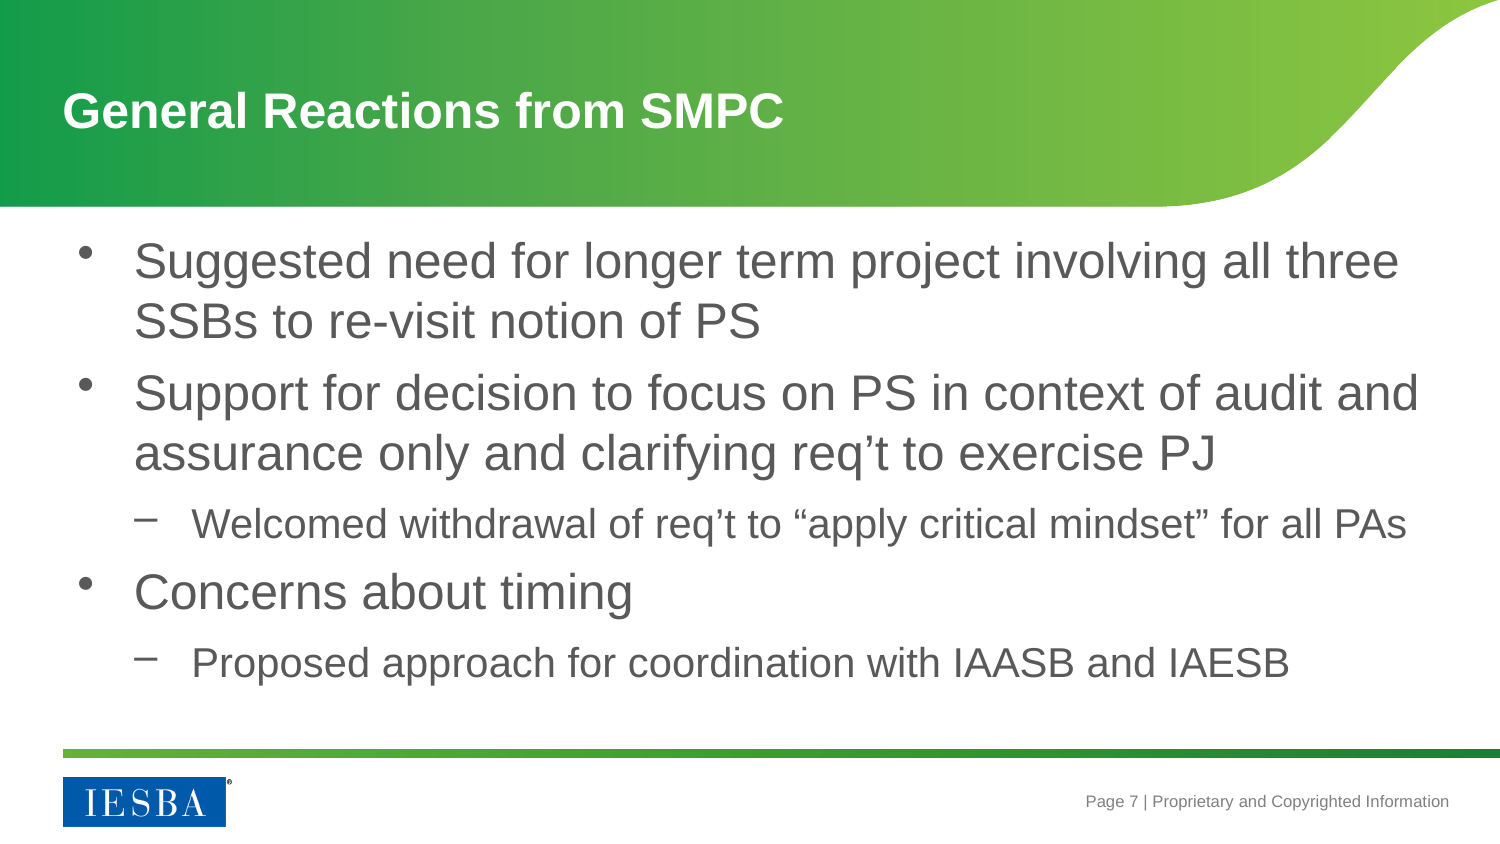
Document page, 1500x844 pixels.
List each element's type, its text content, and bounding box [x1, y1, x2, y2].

title General Reactions from SMPC [62, 75, 1300, 142]
picture [63, 777, 232, 827]
picture [0, 0, 1500, 207]
list Suggested need for longer term project involving all three SSBs to re-visit notion of PS Support for decision to focus on PS in context of audit and assurance only and clarifying req’t to exercise PJ Welcomed withdrawal of req’t to “apply critical mindset” for all PAs Concerns about timing Proposed approach for coordination with IAASB and IAESB [62, 220, 1450, 724]
